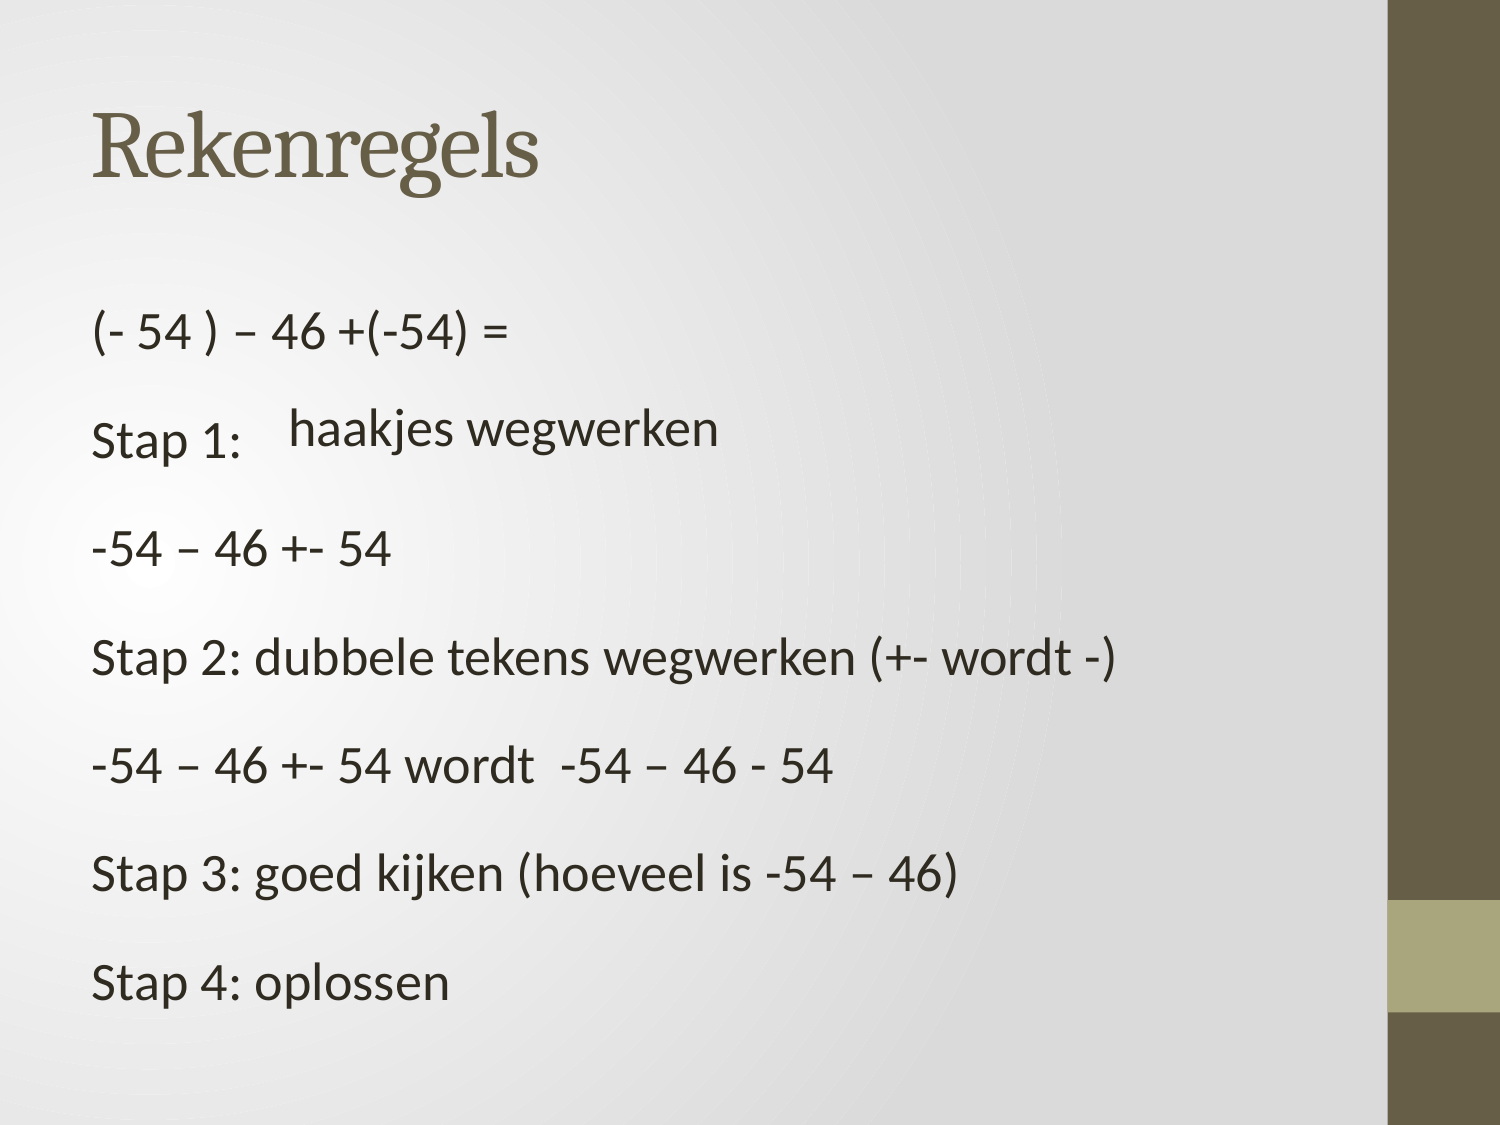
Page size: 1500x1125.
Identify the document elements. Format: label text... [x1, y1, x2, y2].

text_box haakjes wegwerken [273, 385, 736, 465]
title Rekenregels [75, 45, 1325, 233]
list (- 54 ) – 46 +(-54) = Stap 1: -54 – 46 +- 54 Stap 2: dubbele tekens wegwerken (+- wordt -) -54 – 46 +- 54 wordt -54 – 46 - 54 Stap 3: goed kijken (hoeveel is -54 – 46) Stap 4: oplossen [76, 255, 1427, 1071]
